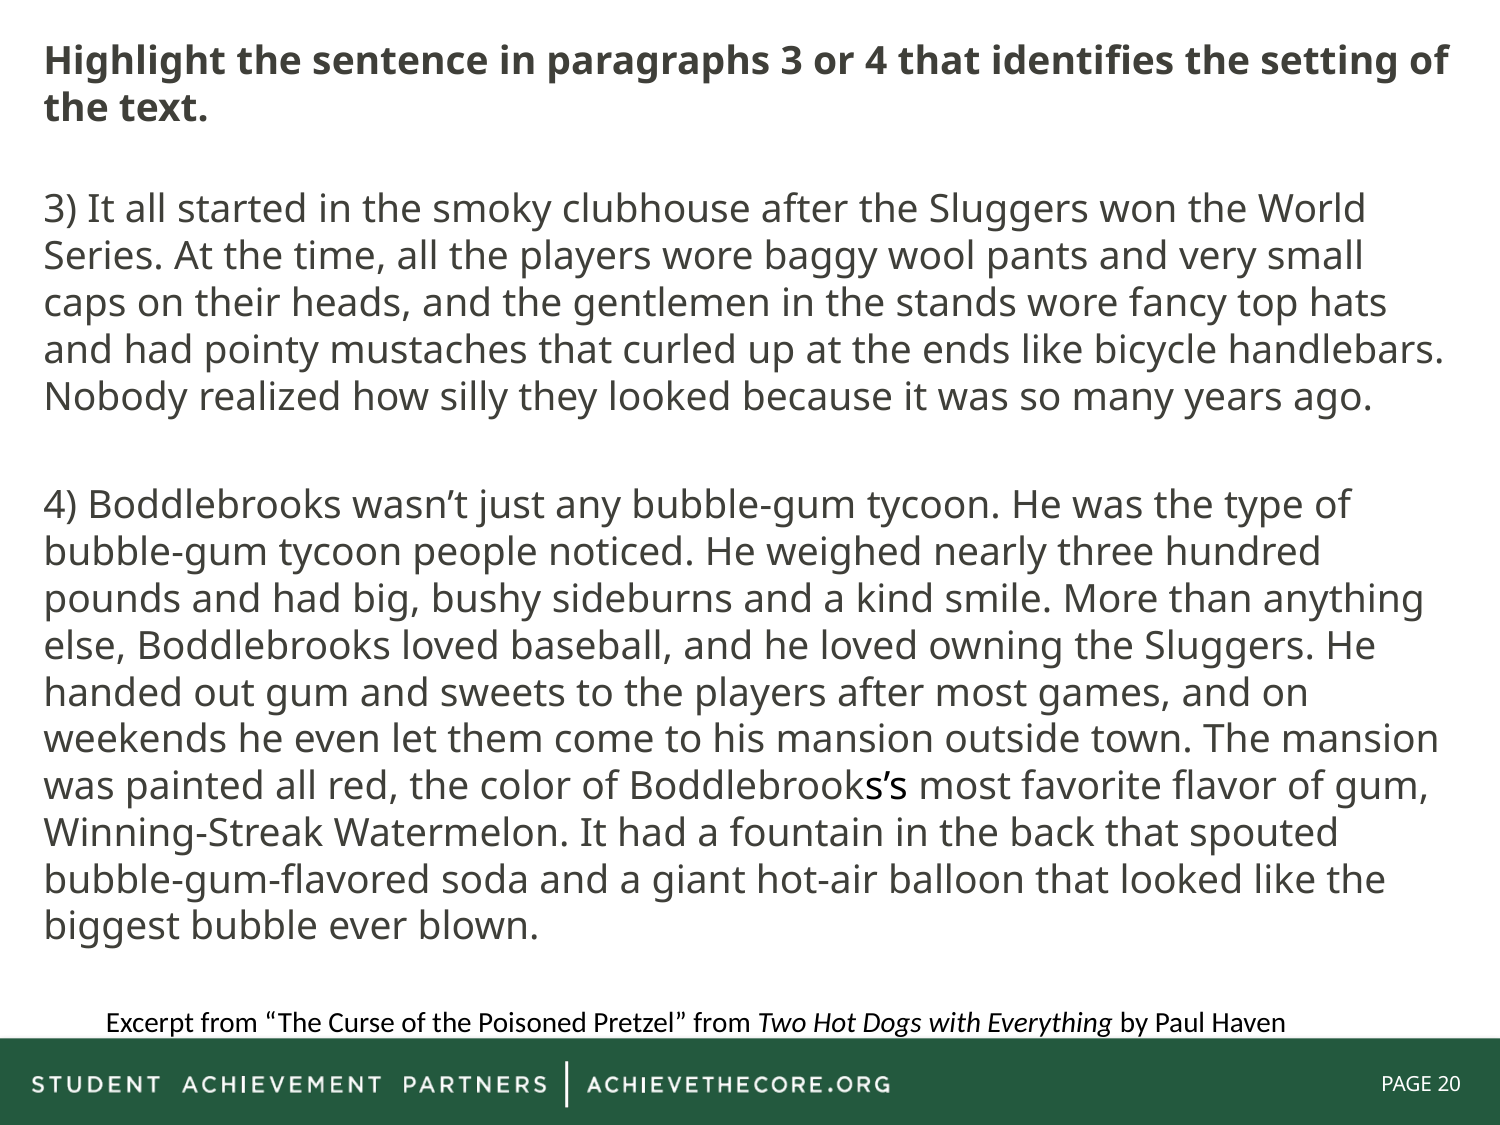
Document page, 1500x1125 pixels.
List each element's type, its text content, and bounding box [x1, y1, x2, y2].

text_box Excerpt from “The Curse of the Poisoned Pretzel” from Two Hot Dogs with Everything by Paul Haven [0, 995, 1500, 1046]
list Highlight the sentence in paragraphs 3 or 4 that identifies the setting of the text. 3) It all started in the smoky clubhouse after the Sluggers won the World Series. At the time, all the players wore baggy wool pants and very small caps on their heads, and the gentlemen in the stands wore fancy top hats and had pointy mustaches that curled up at the ends like bicycle handlebars. Nobody realized how silly they looked because it was so many years ago. 4) Boddlebrooks wasn’t just any bubble-gum tycoon. He was the type of bubble-gum tycoon people noticed. He weighed nearly three hundred pounds and had big, bushy sideburns and a kind smile. More than anything else, Boddlebrooks loved baseball, and he loved owning the Sluggers. He handed out gum and sweets to the players after most games, and on weekends he even let them come to his mansion outside town. The mansion was painted all red, the color of Boddlebrooks’s most favorite flavor of gum, Winning-Streak Watermelon. It had a fountain in the back that spouted bubble-gum-flavored soda and a giant hot-air balloon that looked like the biggest bubble ever blown. [28, 28, 1468, 995]
